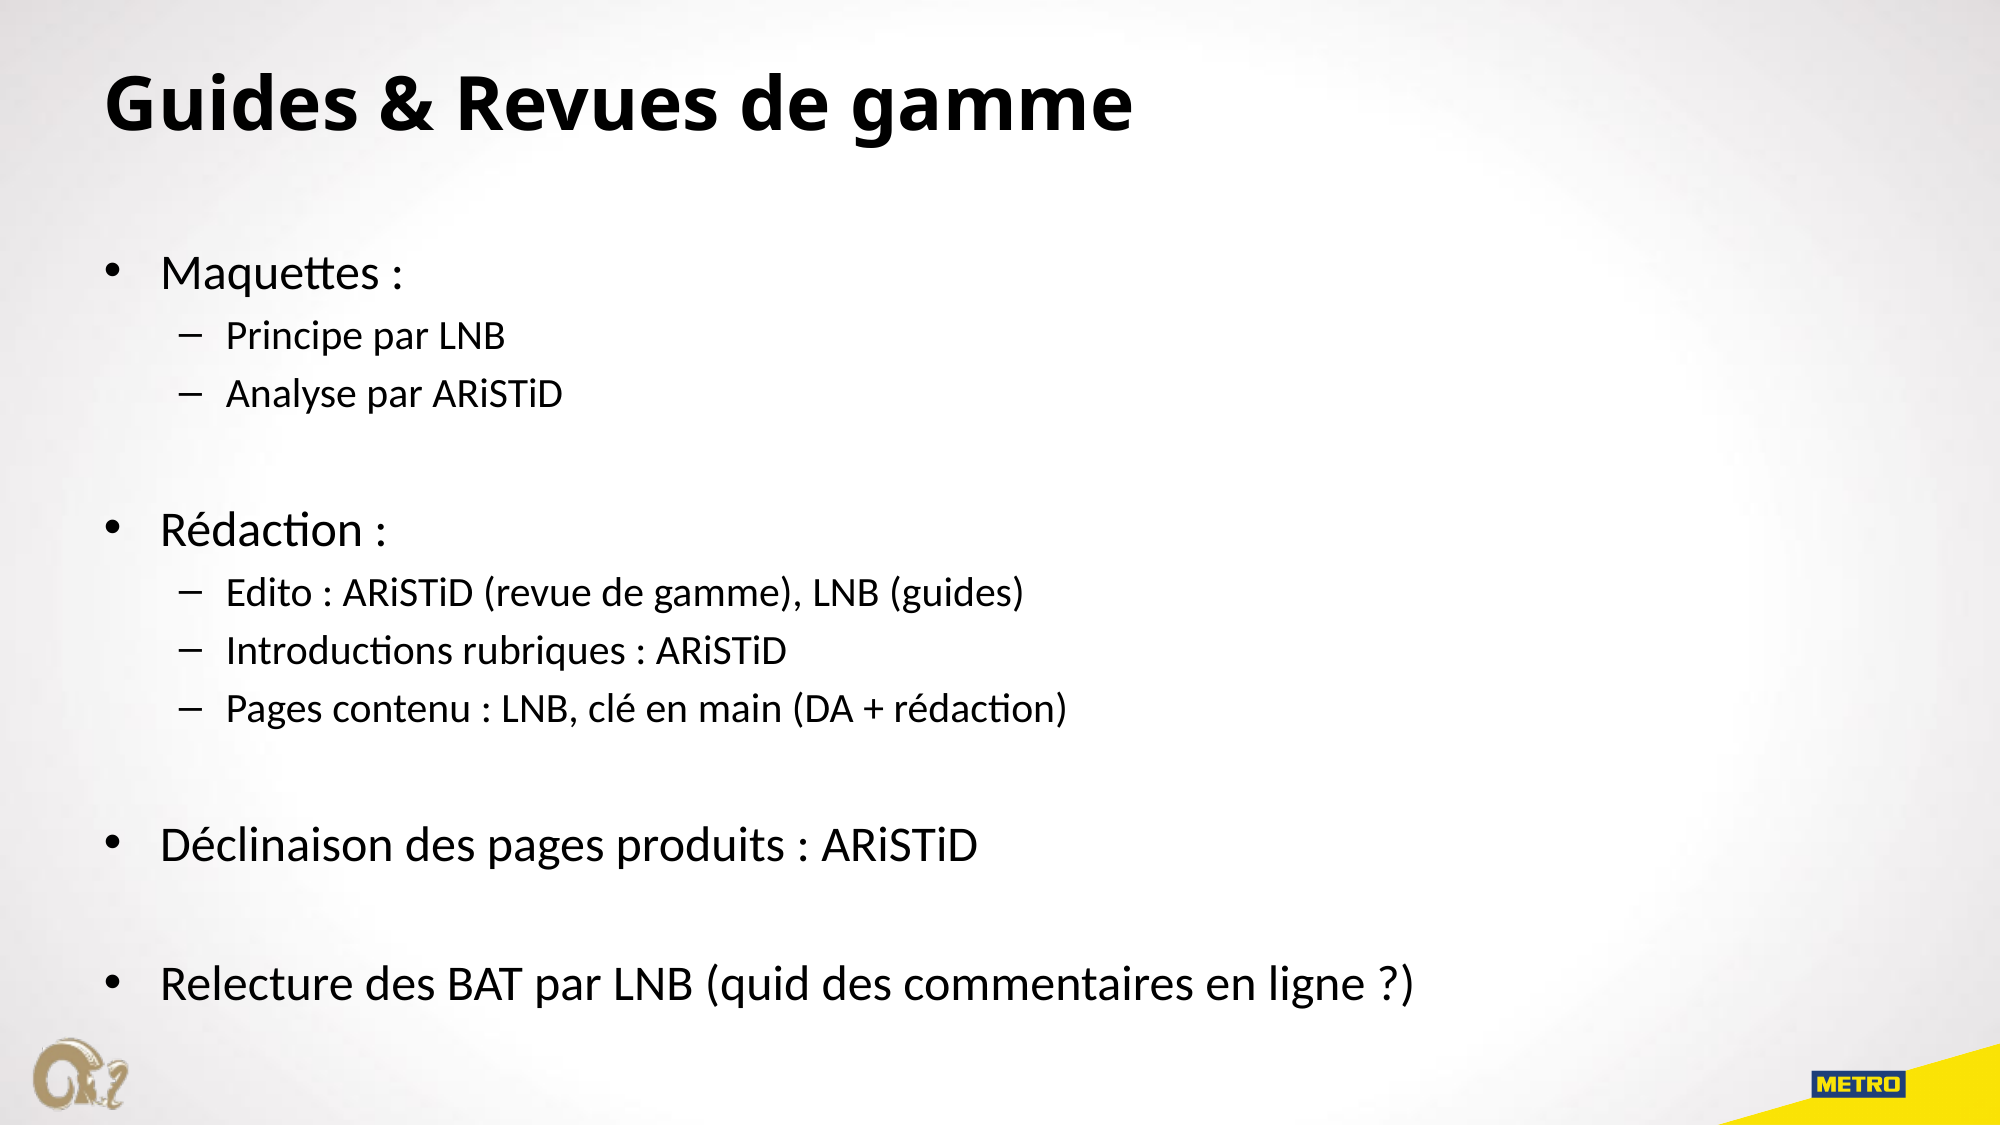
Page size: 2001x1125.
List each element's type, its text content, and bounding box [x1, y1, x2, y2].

title Guides & Revues de gamme [88, 6, 1889, 195]
list Maquettes : Principe par LNB Analyse par ARiSTiD Rédaction : Edito : ARiSTiD (revue de gamme), LNB (guides) Introductions rubriques : ARiSTiD Pages contenu : LNB, clé en main (DA + rédaction) Déclinaison des pages produits : ARiSTiD Relecture des BAT par LNB (quid des commentaires en ligne ?) [88, 231, 1800, 1062]
picture [0, 0, 2000, 1125]
